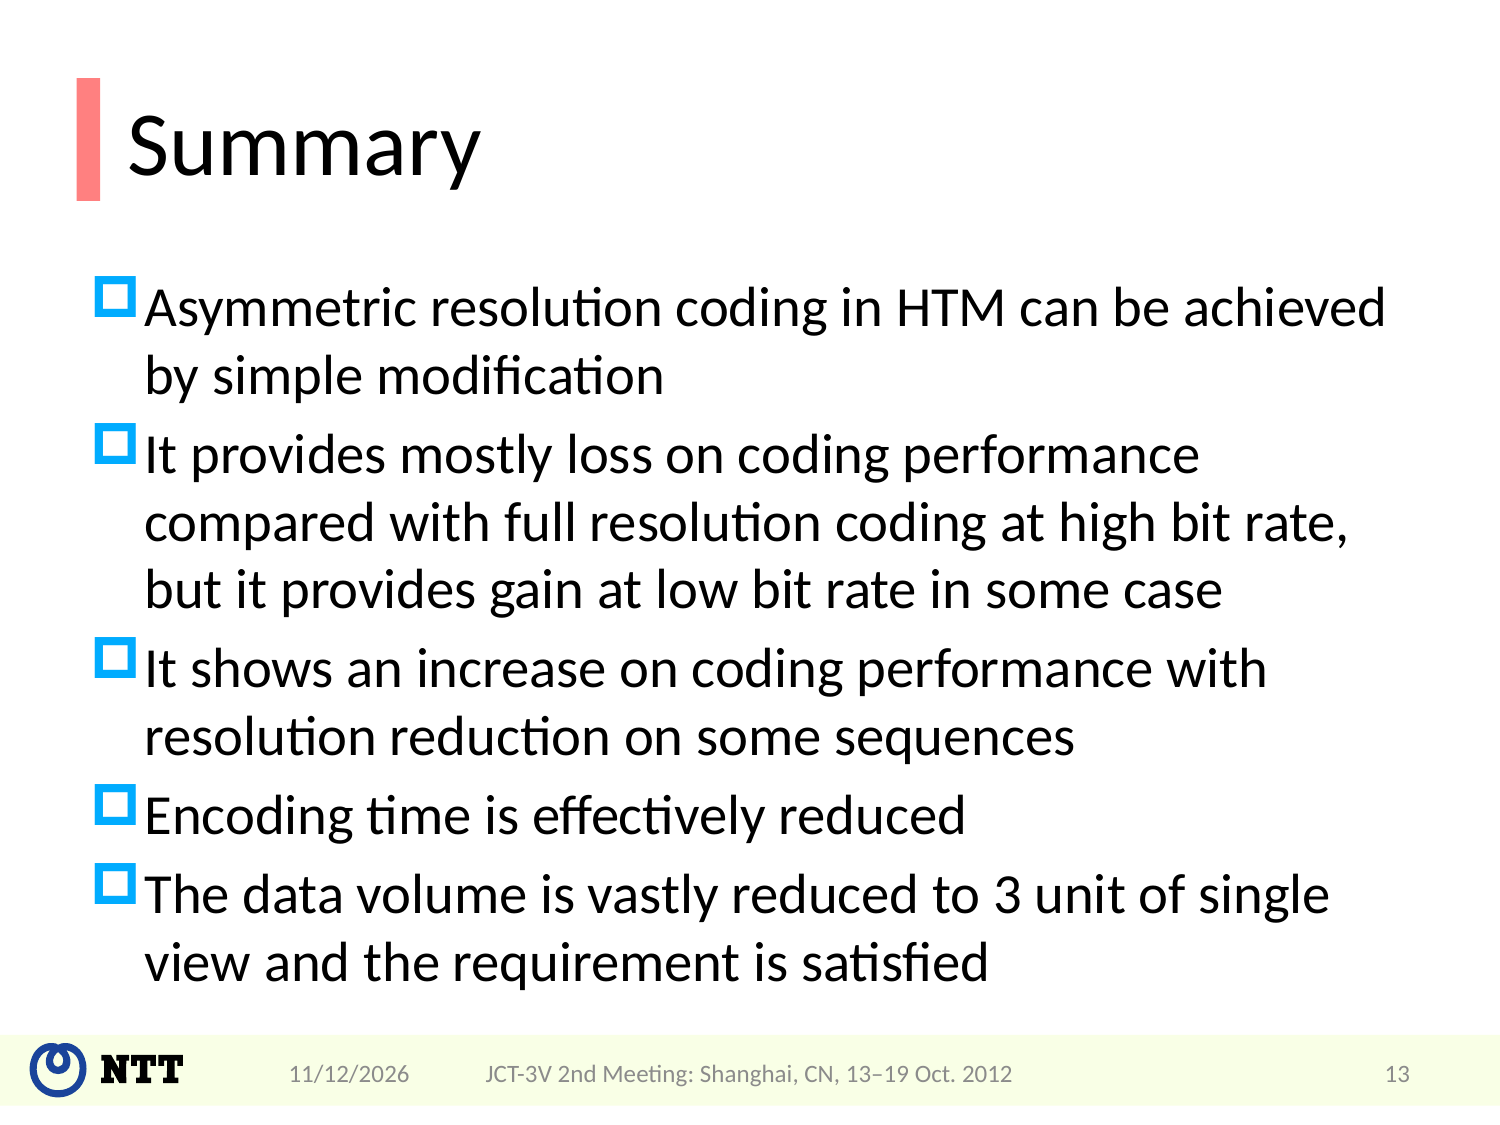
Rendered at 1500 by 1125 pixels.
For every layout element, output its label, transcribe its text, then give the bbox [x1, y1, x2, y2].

footer JCT-3V 2nd Meeting: Shanghai, CN, 13–19 Oct. 2012 [454, 1042, 1046, 1103]
slide_number 13 [1074, 1042, 1425, 1103]
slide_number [75, 1042, 425, 1103]
list Asymmetric resolution coding in HTM can be achieved by simple modification It provides mostly loss on coding performance compared with full resolution coding at high bit rate, but it provides gain at low bit rate in some case It shows an increase on coding performance with resolution reduction on some sequences Encoding time is effectively reduced The data volume is vastly reduced to 3 unit of single view and the requirement is satisfied [75, 262, 1425, 1005]
title Summary [112, 45, 1425, 233]
